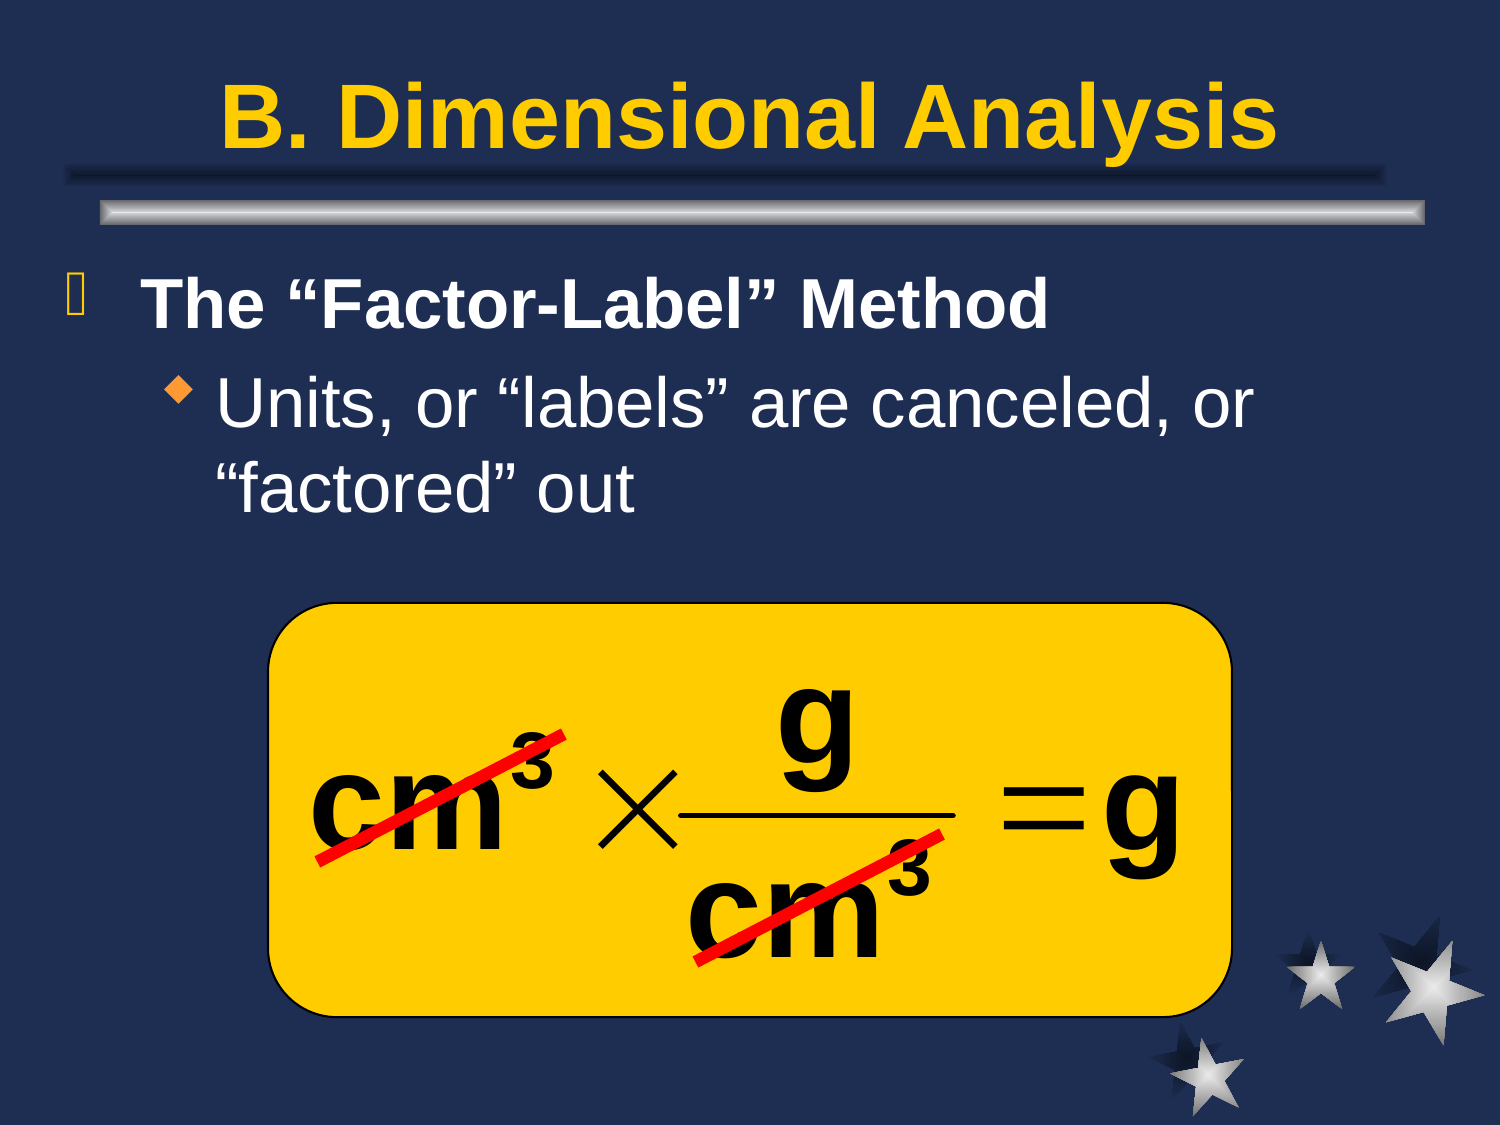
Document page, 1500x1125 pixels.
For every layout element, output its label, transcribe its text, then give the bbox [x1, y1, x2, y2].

title B. Dimensional Analysis [112, 37, 1388, 176]
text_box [267, 602, 1233, 1018]
list The “Factor-Label” Method Units, or “labels” are canceled, or “factored” out [49, 249, 1451, 591]
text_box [322, 736, 937, 960]
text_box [1084, 746, 1201, 910]
